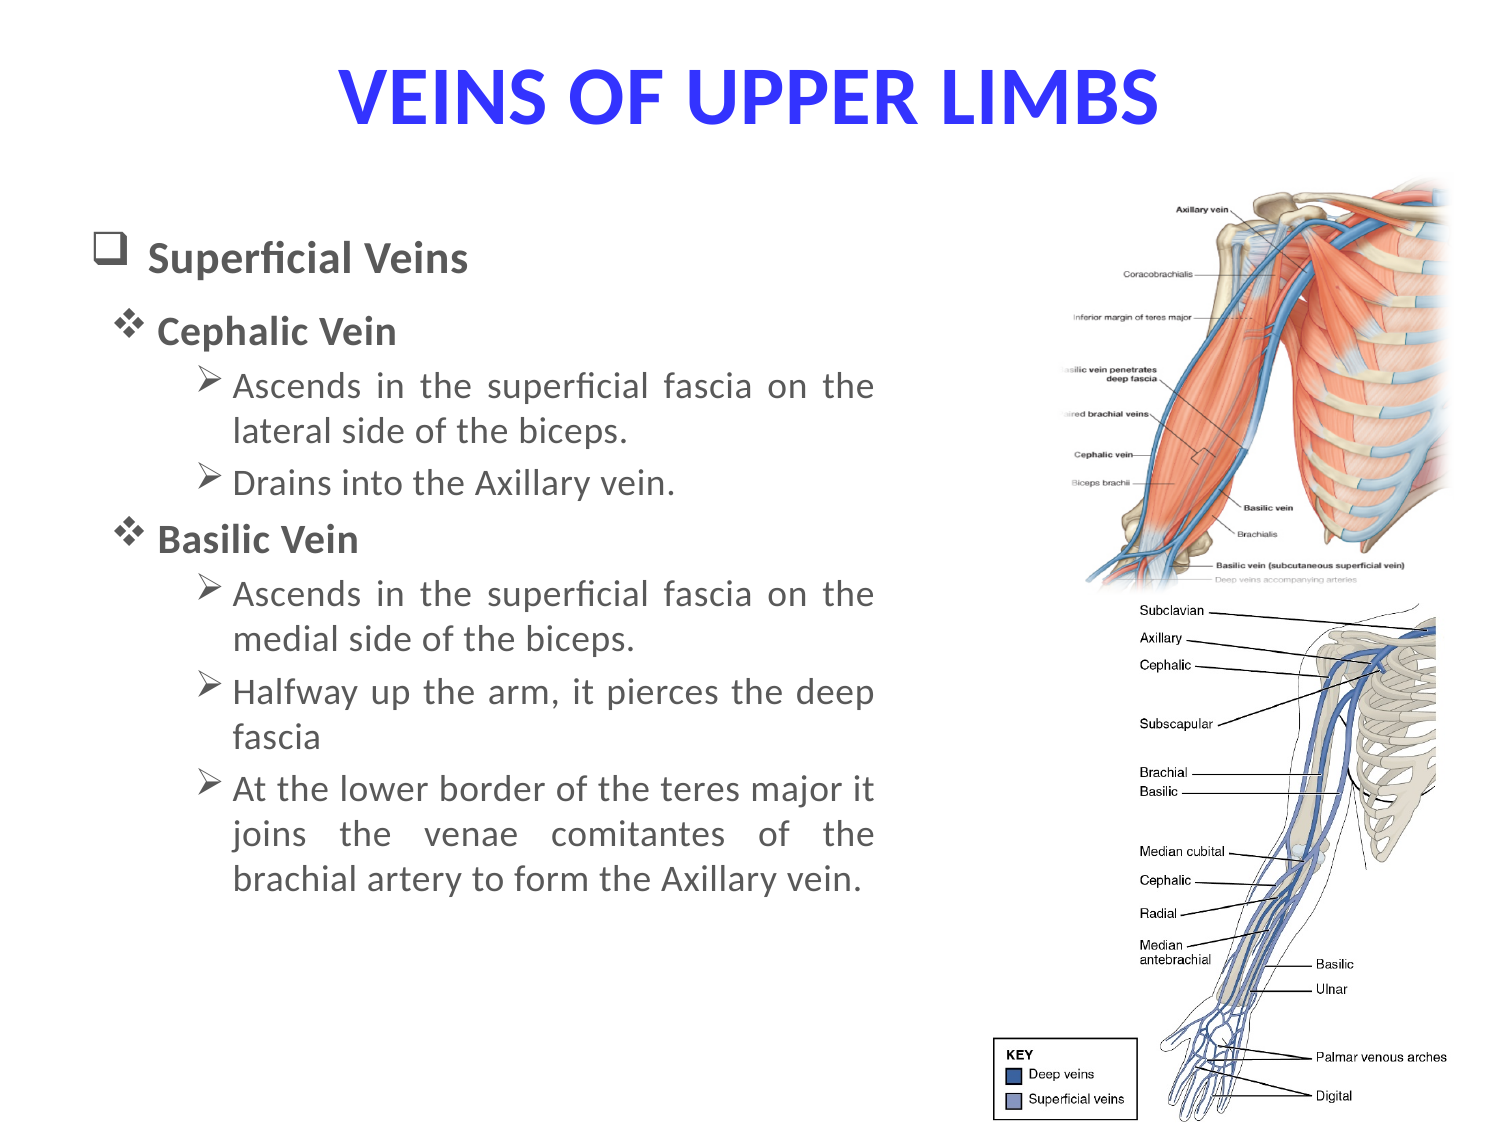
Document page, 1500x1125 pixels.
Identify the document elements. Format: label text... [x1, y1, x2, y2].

title Veins of Upper Limbs [99, 45, 1400, 149]
picture [985, 597, 1451, 1125]
list Superficial Veins Cephalic Vein Ascends in the superficial fascia on the lateral side of the biceps. Drains into the Axillary vein. Basilic Vein Ascends in the superficial fascia on the medial side of the biceps. Halfway up the arm, it pierces the deep fascia At the lower border of the teres major it joins the venae comitantes of the brachial artery to form the Axillary vein. [0, 219, 892, 1039]
picture [1056, 172, 1455, 595]
